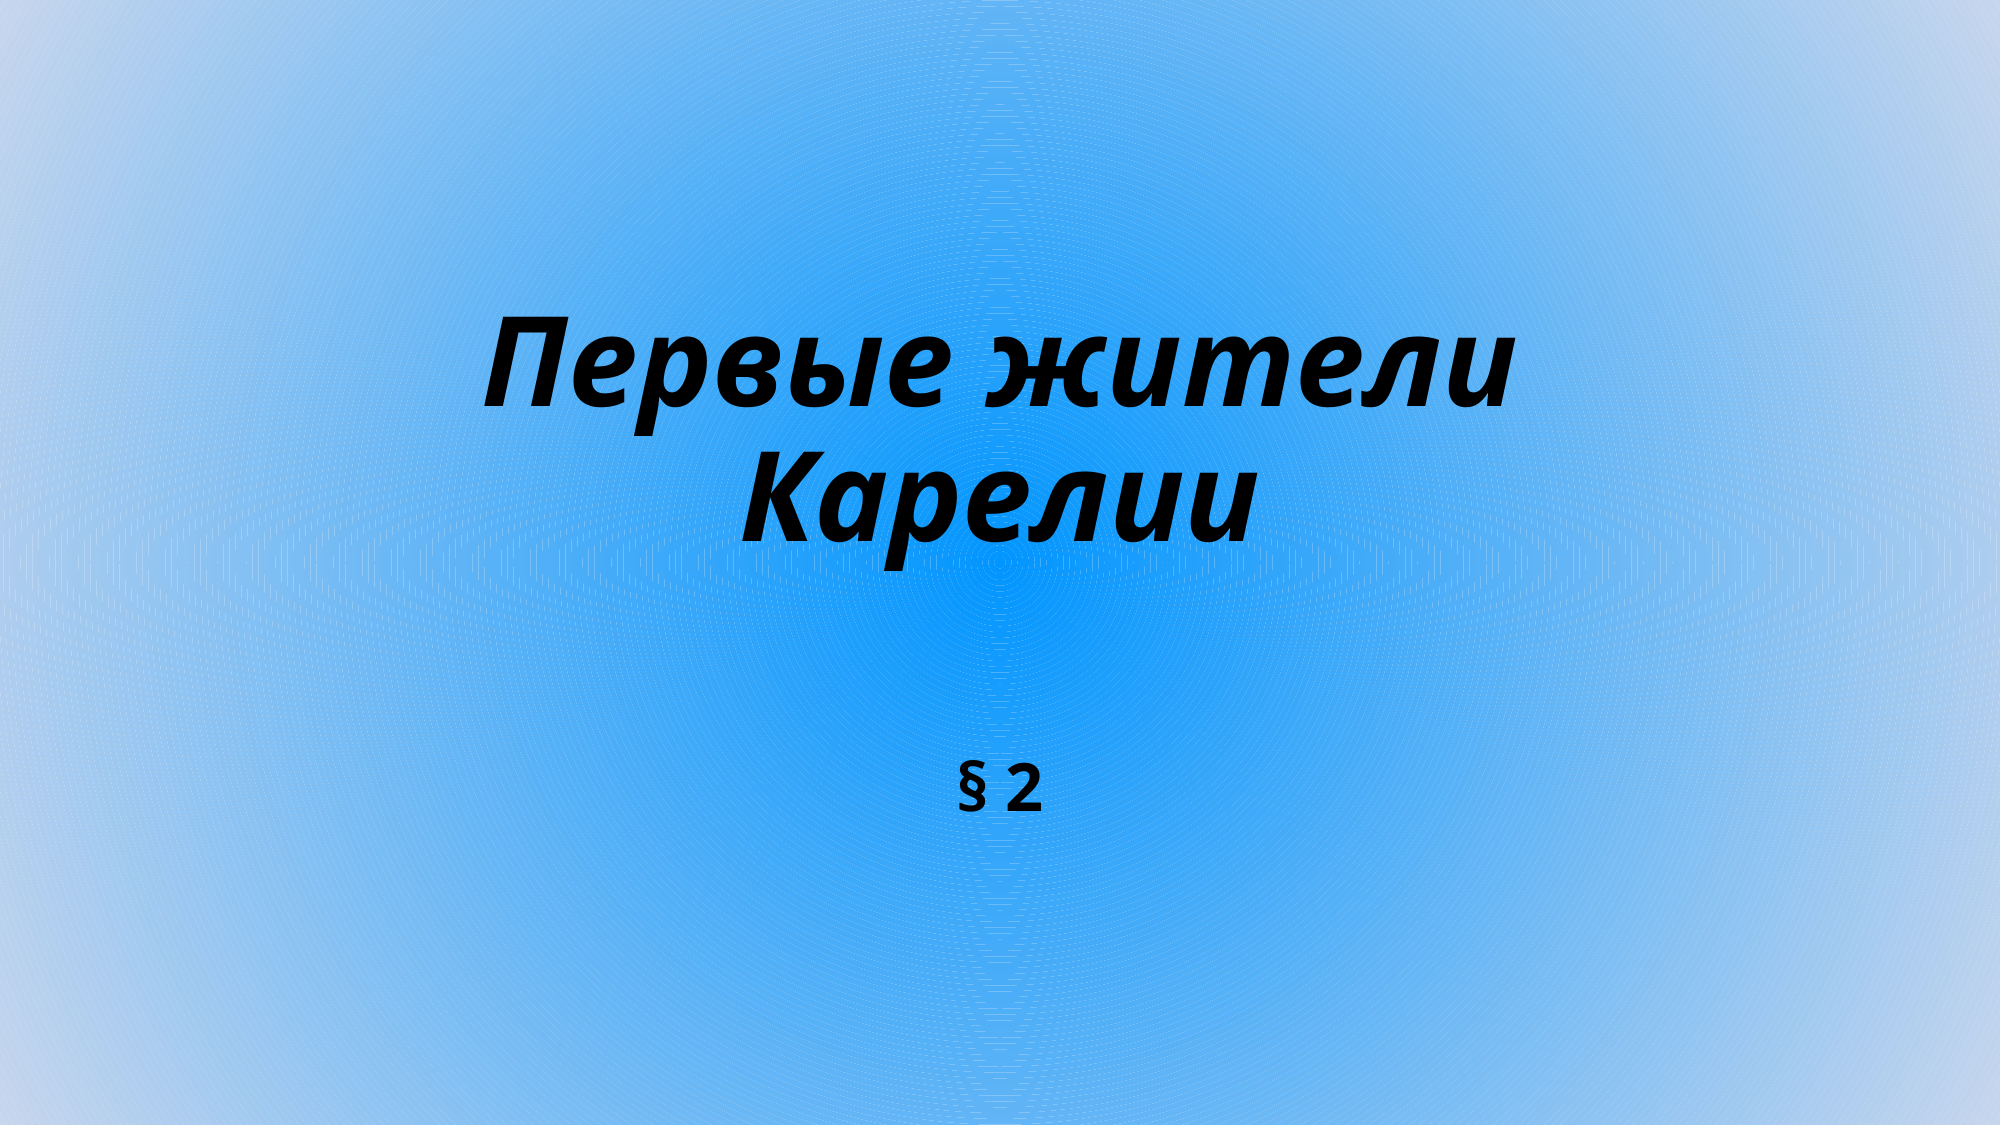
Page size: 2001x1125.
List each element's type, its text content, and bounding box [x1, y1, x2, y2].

title Первые жители Карелии [249, 184, 1750, 576]
subtitle § 2 [249, 590, 1750, 863]
